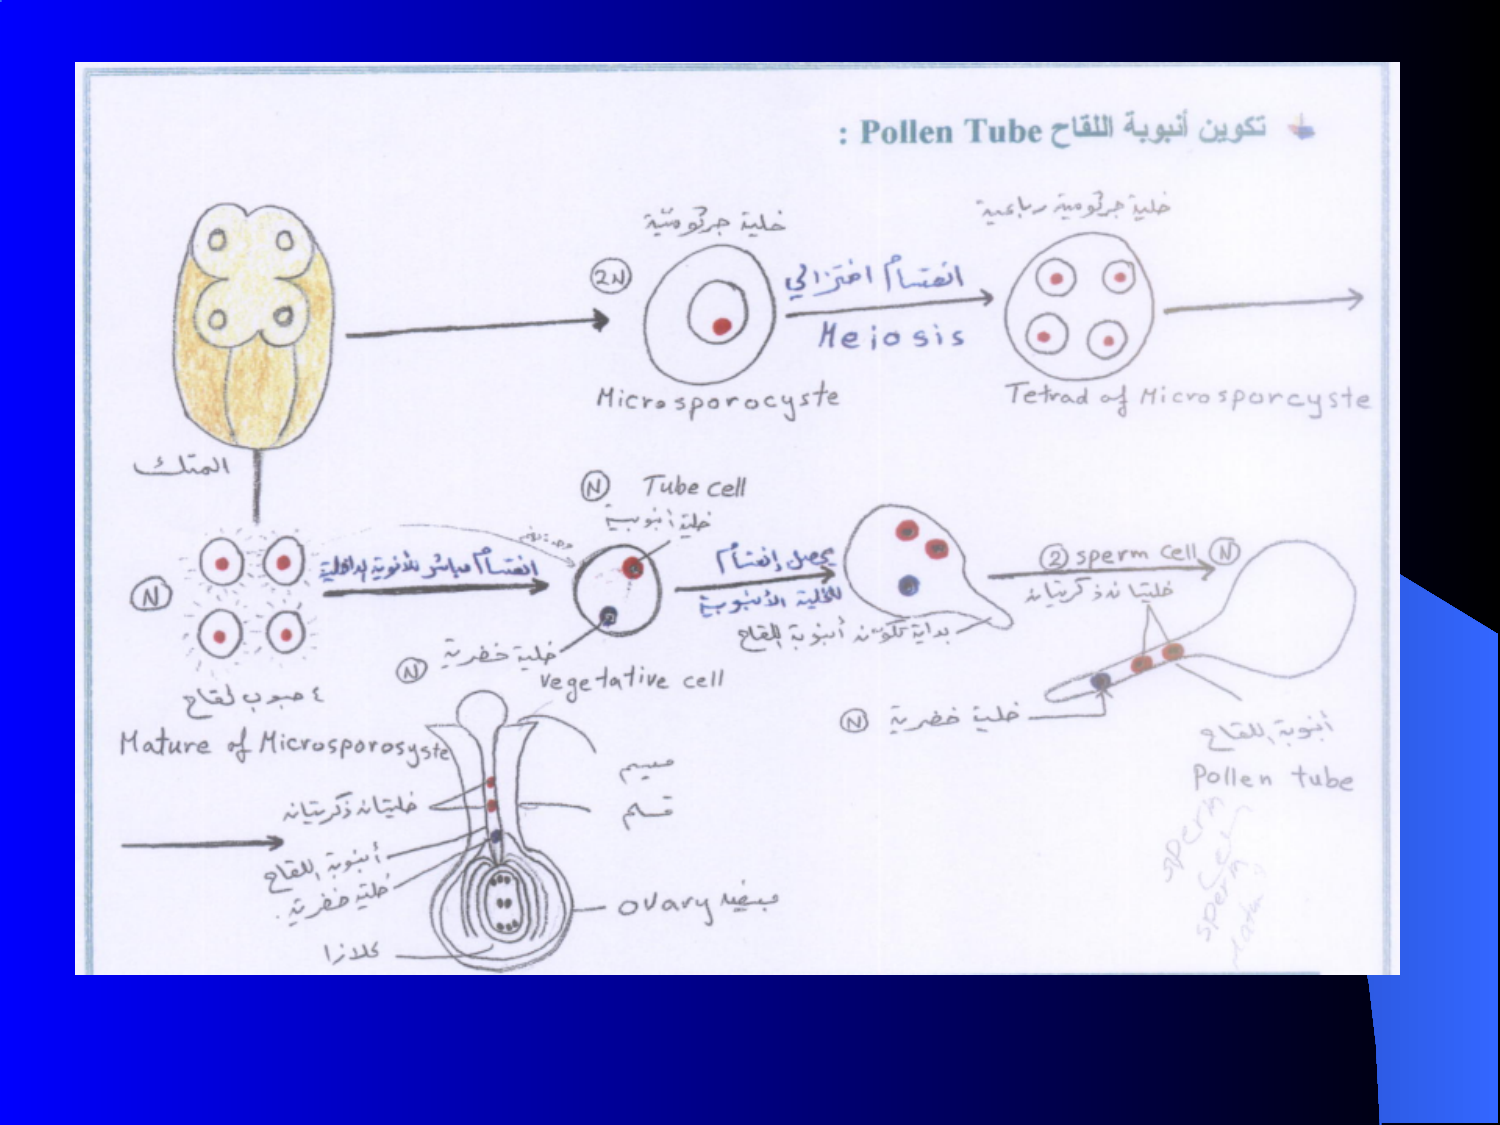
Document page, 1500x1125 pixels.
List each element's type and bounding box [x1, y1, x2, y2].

picture [74, 62, 1401, 976]
